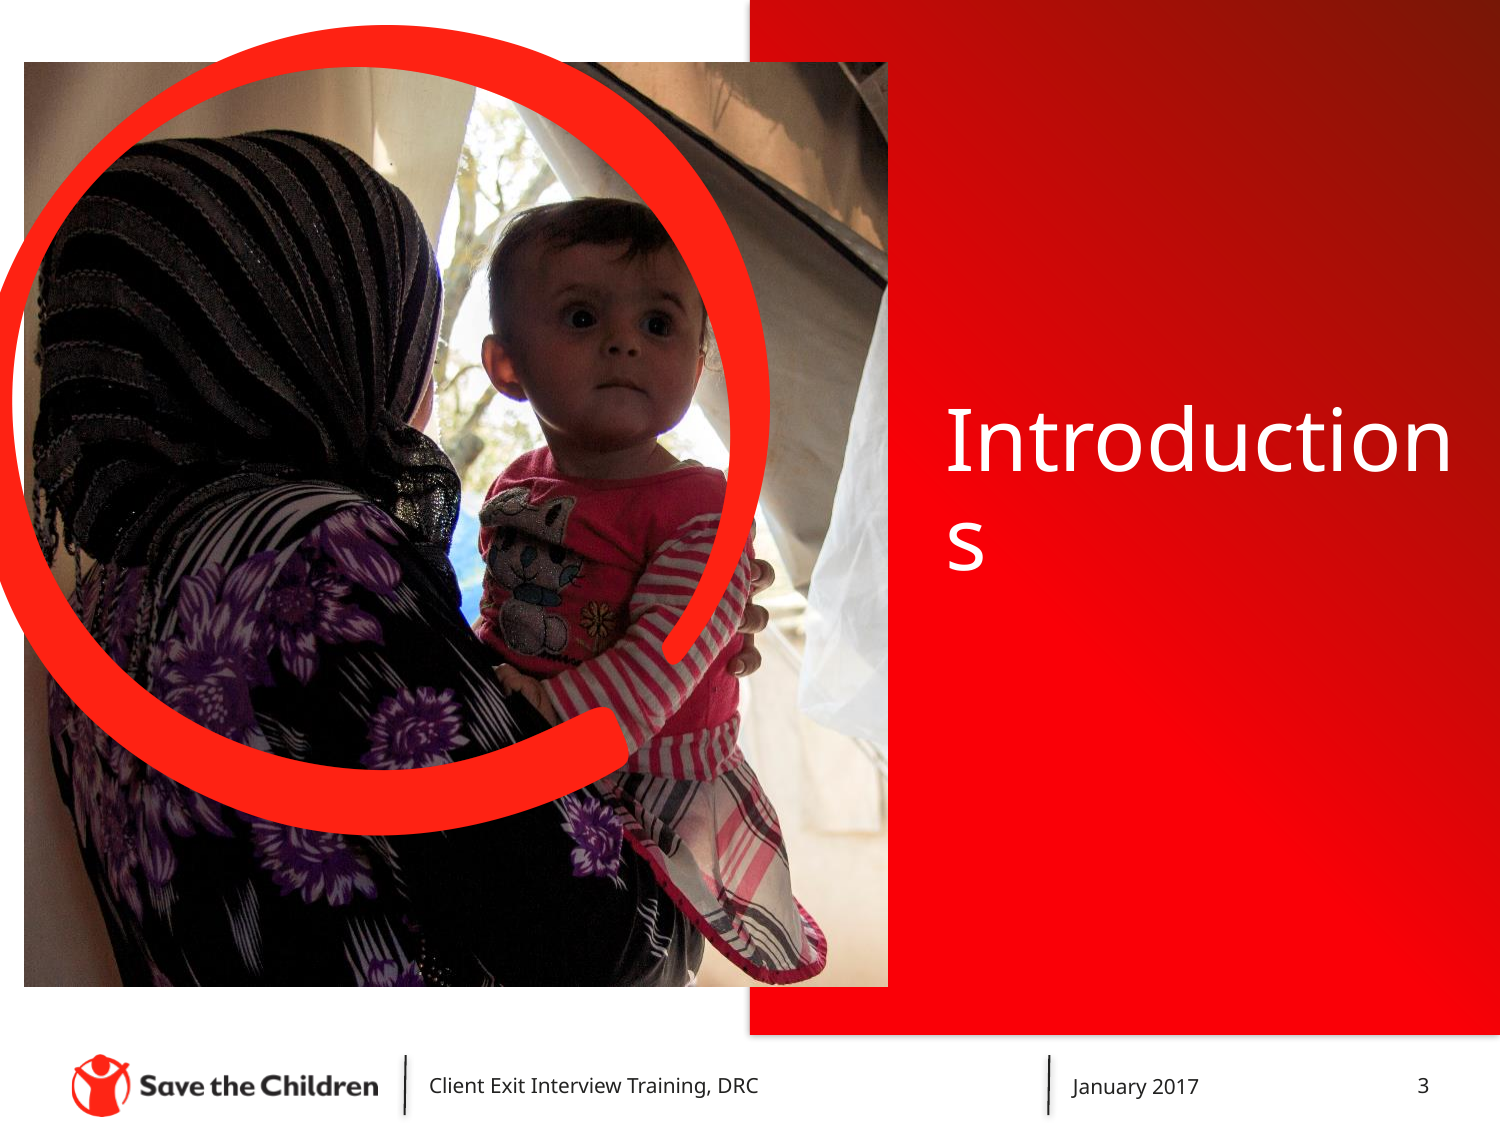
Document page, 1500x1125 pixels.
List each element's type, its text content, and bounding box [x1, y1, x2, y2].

picture [0, 25, 888, 988]
slide_number 3 [1317, 1056, 1445, 1117]
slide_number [1057, 1056, 1317, 1117]
title Introductions [945, 392, 1477, 593]
footer Client Exit Interview Training, DRC [414, 1056, 1042, 1117]
picture [71, 1054, 378, 1117]
